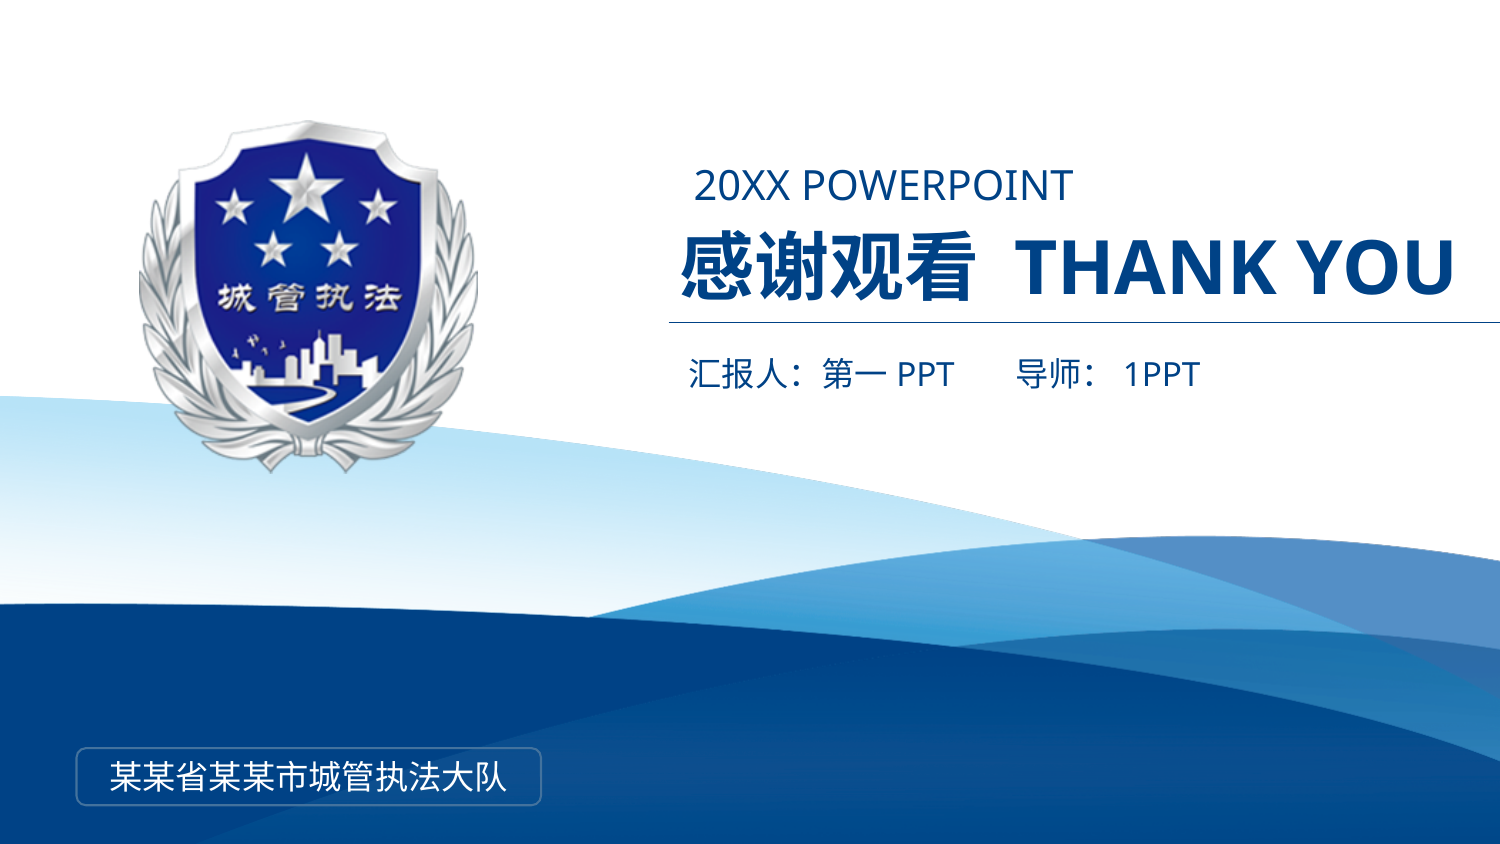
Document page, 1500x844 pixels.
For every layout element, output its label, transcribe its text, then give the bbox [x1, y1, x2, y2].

text_box 20XX POWERPOINT [678, 151, 1089, 216]
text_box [76, 748, 542, 806]
text_box 汇报人：第一PPT 导师：1PPT [673, 345, 1216, 395]
text_box 感谢观看 THANK YOU [664, 212, 1474, 318]
picture [0, 120, 1500, 844]
